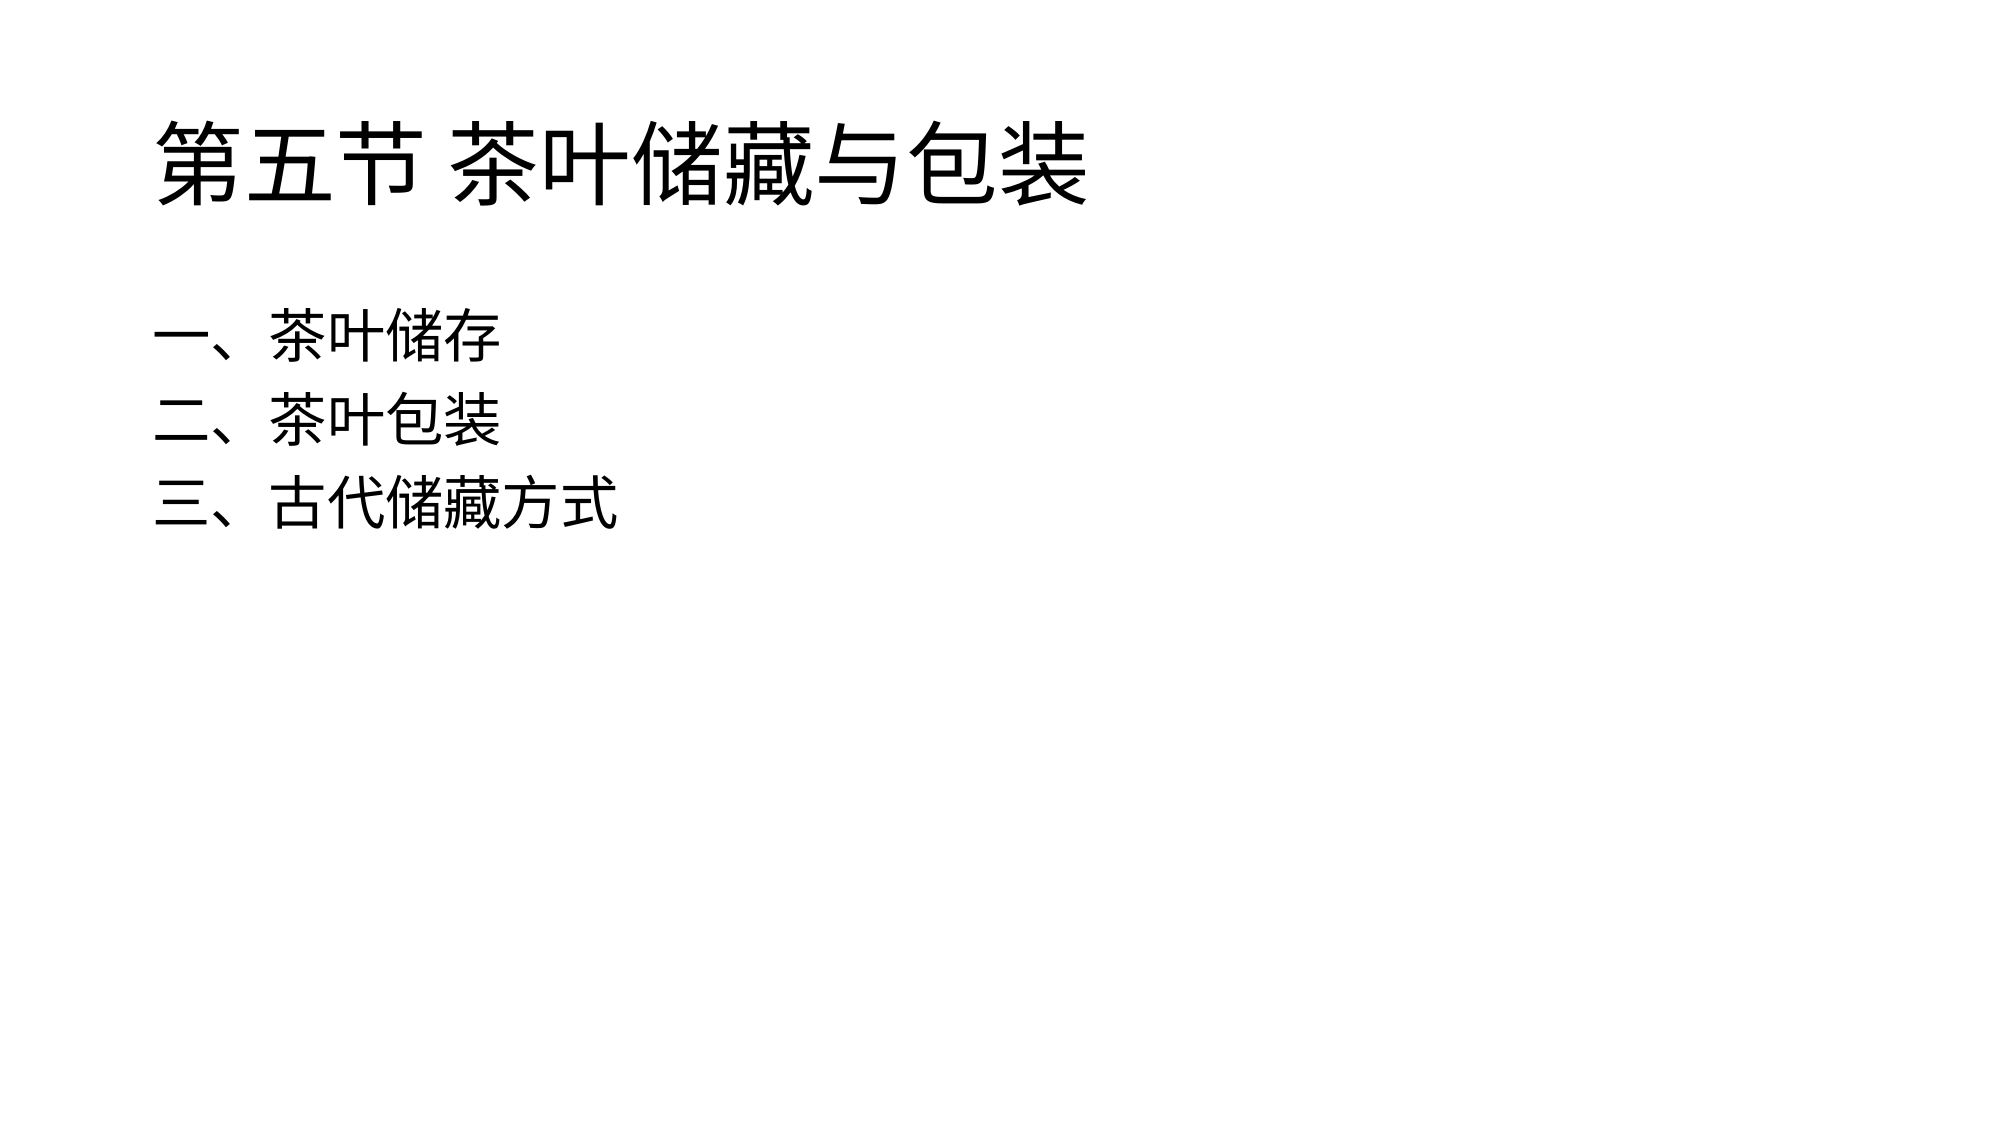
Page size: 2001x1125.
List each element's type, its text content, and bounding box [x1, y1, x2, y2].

list 一、茶叶储存 二、茶叶包装 三、古代储藏方式 [137, 299, 1863, 1014]
title 第五节 茶叶储藏与包装 [137, 59, 1863, 278]
